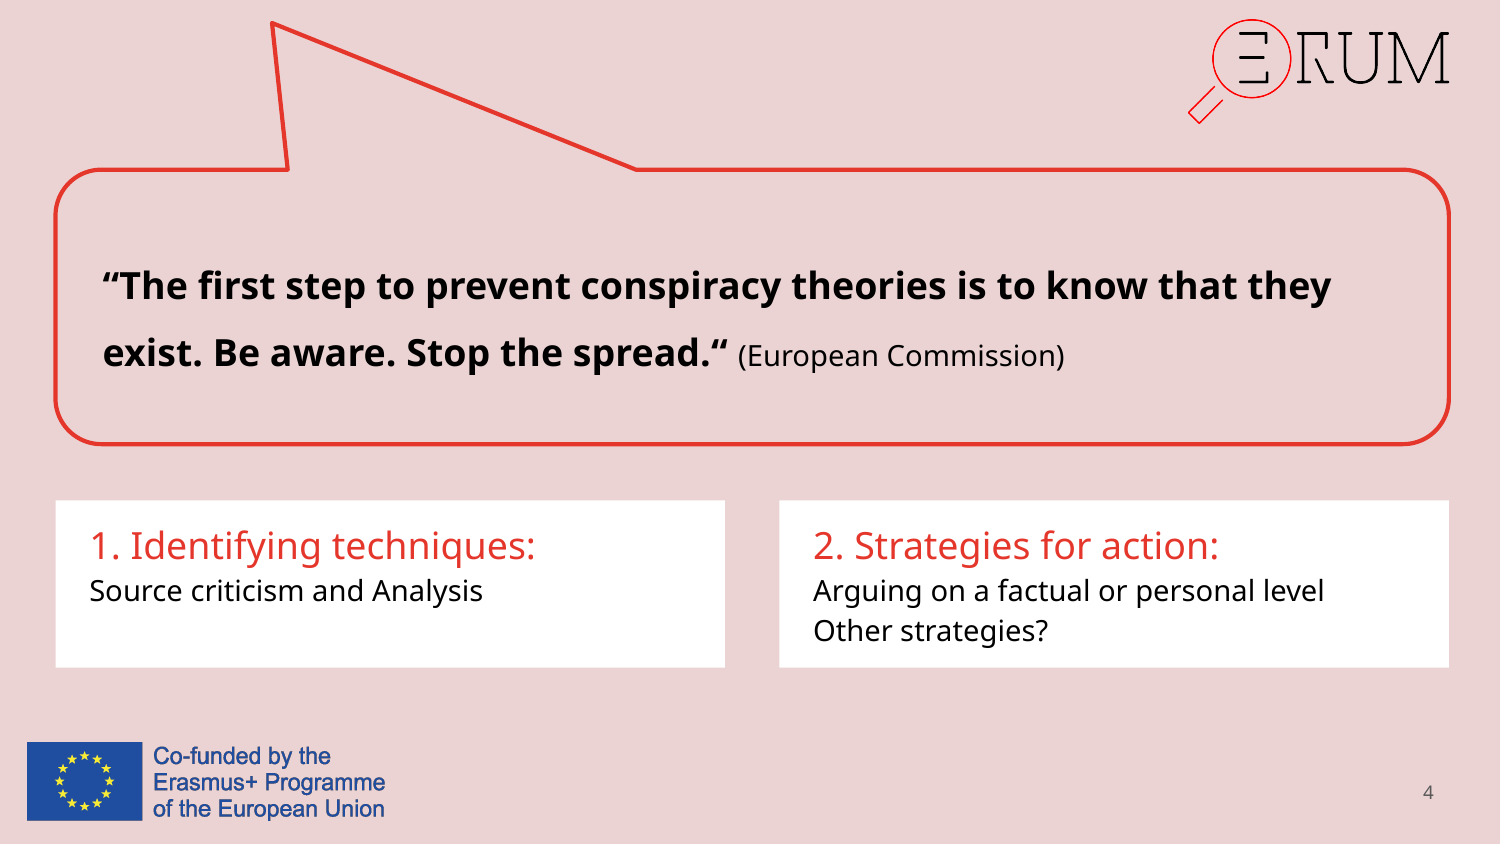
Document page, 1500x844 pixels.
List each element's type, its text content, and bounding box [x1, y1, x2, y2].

text_box “The first step to prevent conspiracy theories is to know that they exist. Be aware. Stop the spread.“ (European Commission) [55, 22, 1449, 445]
list 1. Identifying techniques: Source criticism and Analysis [55, 500, 725, 668]
picture [1136, 0, 1500, 137]
text_box 2. Strategies for action: Arguing on a factual or personal level Other strategies? [779, 500, 1449, 668]
slide_number 4 [1358, 761, 1449, 826]
picture [27, 742, 385, 821]
